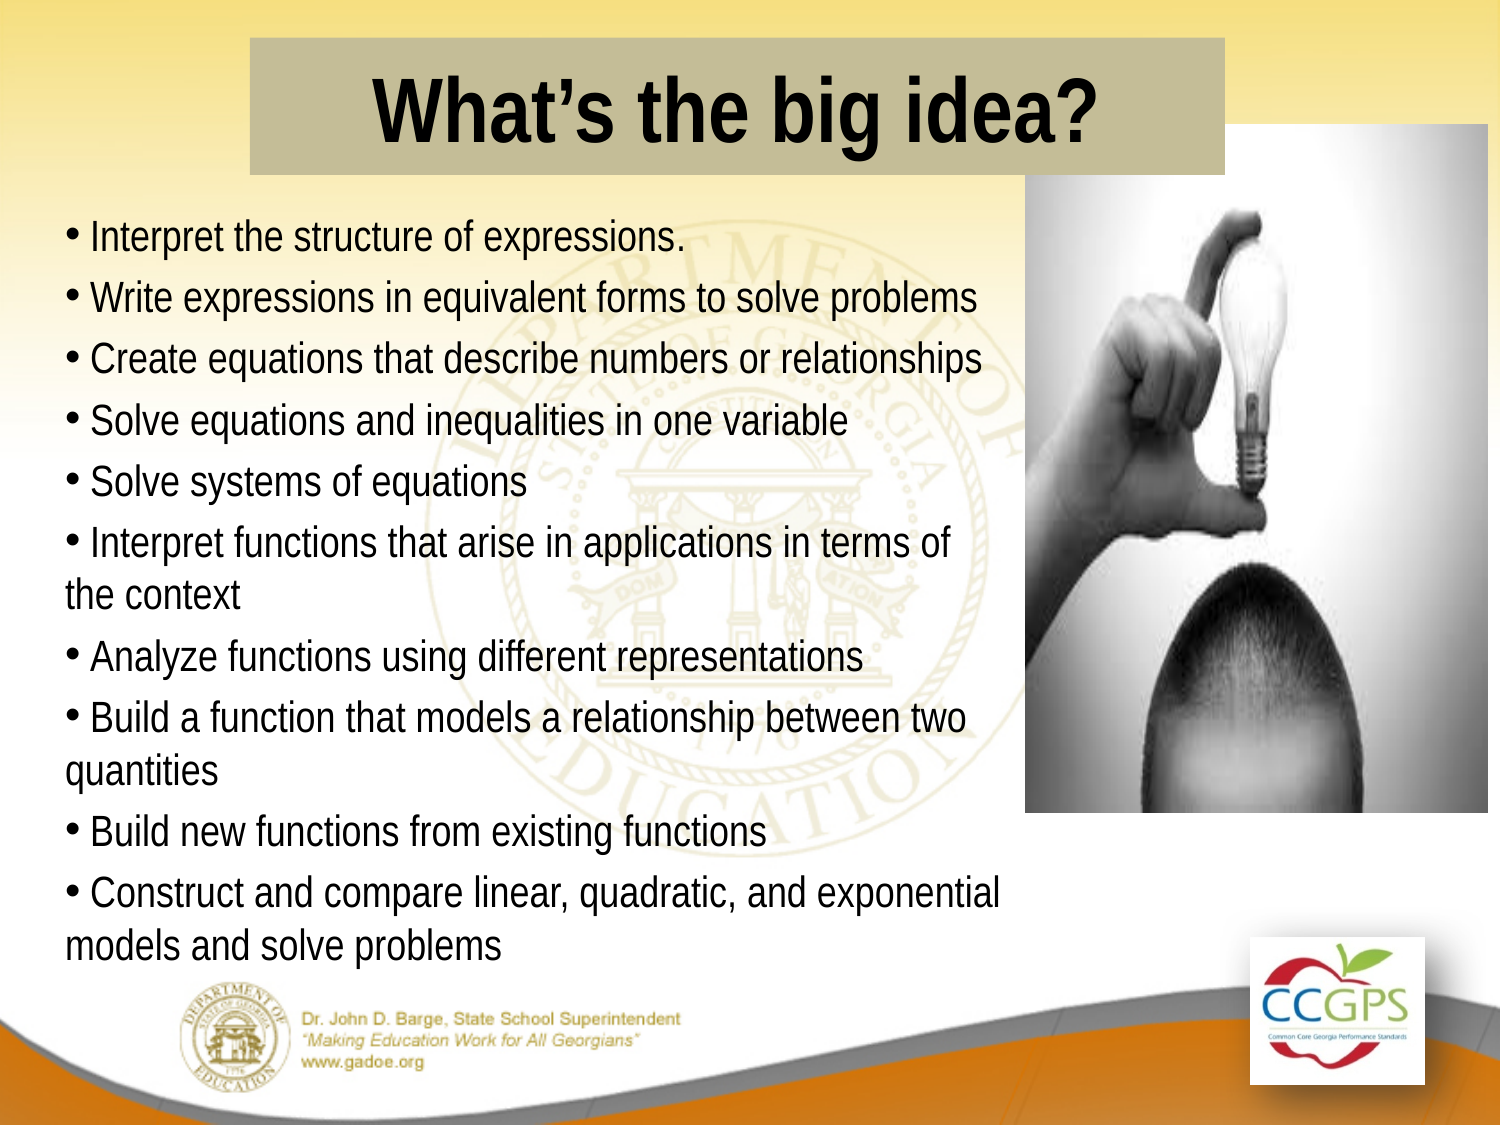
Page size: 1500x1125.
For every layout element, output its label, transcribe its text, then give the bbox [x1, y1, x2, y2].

picture [0, 0, 1500, 1125]
title What’s the big idea? [249, 37, 1226, 176]
subtitle Interpret the structure of expressions. Write expressions in equivalent forms to solve problems Create equations that describe numbers or relationships Solve equations and inequalities in one variable Solve systems of equations Interpret functions that arise in applications in terms of the context Analyze functions using different representations Build a function that models a relationship between two quantities Build new functions from existing functions Construct and compare linear, quadratic, and exponential models and solve problems [49, 199, 1026, 1063]
